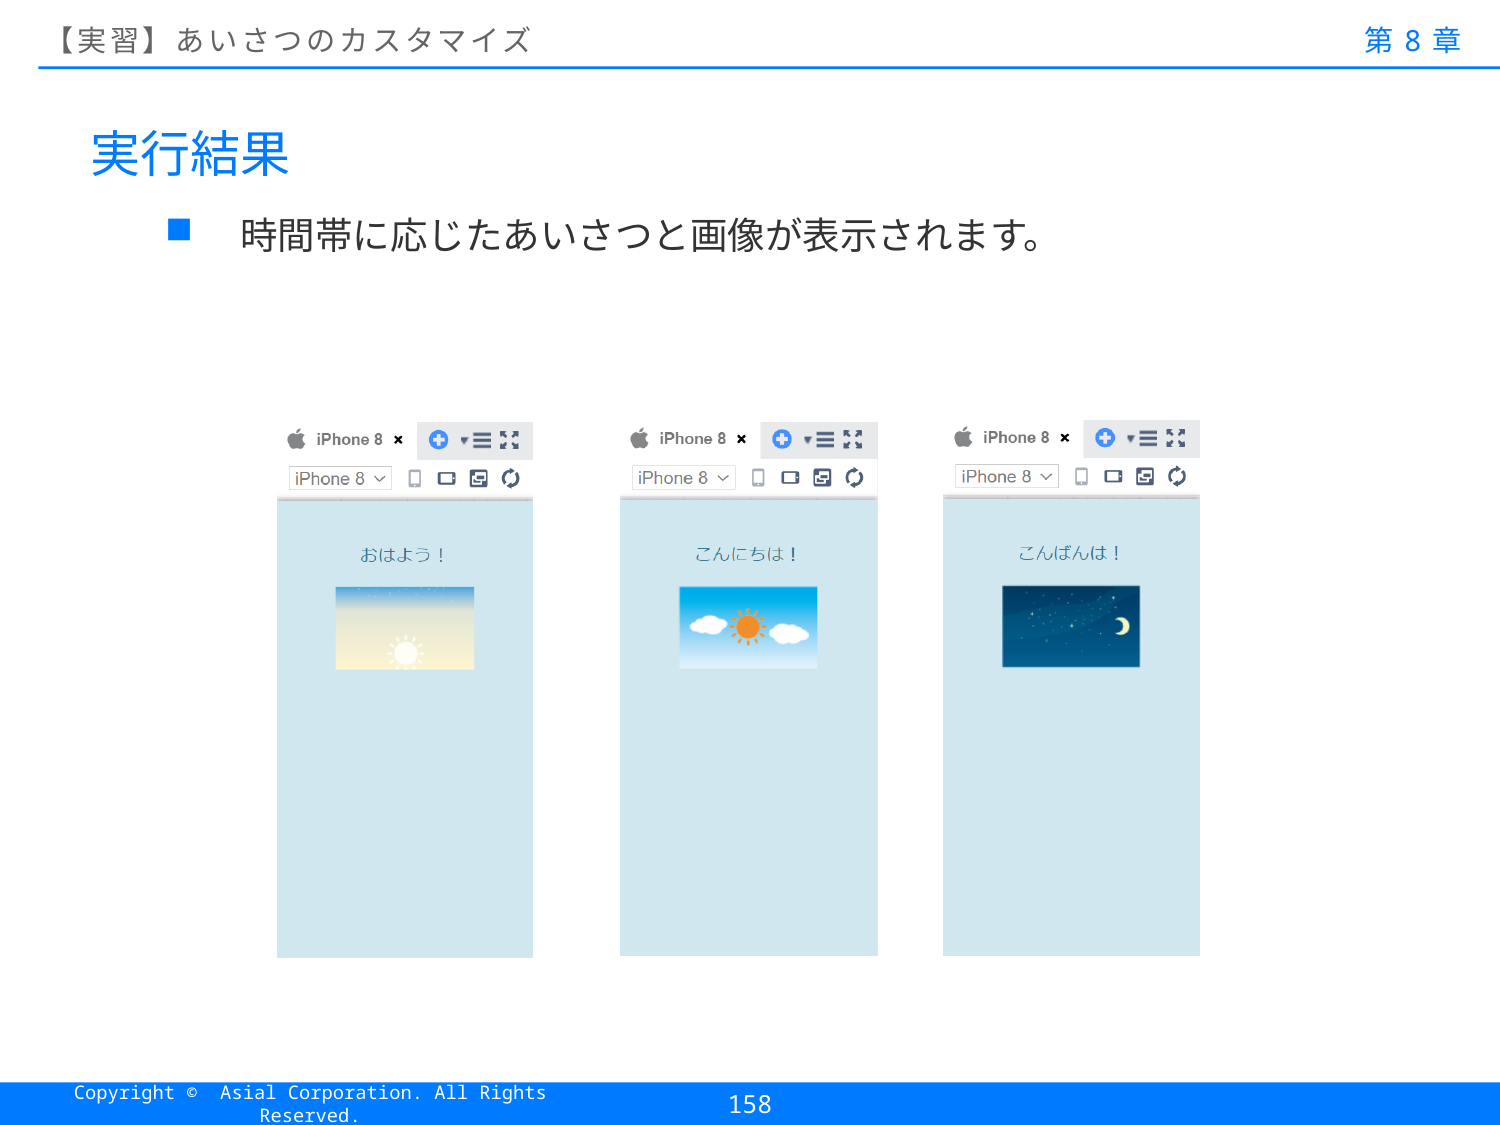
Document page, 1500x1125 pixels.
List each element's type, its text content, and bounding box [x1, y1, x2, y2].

picture [620, 422, 878, 956]
list 第8章 [702, 7, 1477, 72]
title 【実習】あいさつのカスタマイズ [29, 7, 702, 72]
picture [277, 422, 533, 958]
slide_number 158 [581, 1075, 919, 1125]
list 実行結果 時間帯に応じたあいさつと画像が表示されます。 [75, 84, 1425, 988]
picture [942, 420, 1200, 956]
